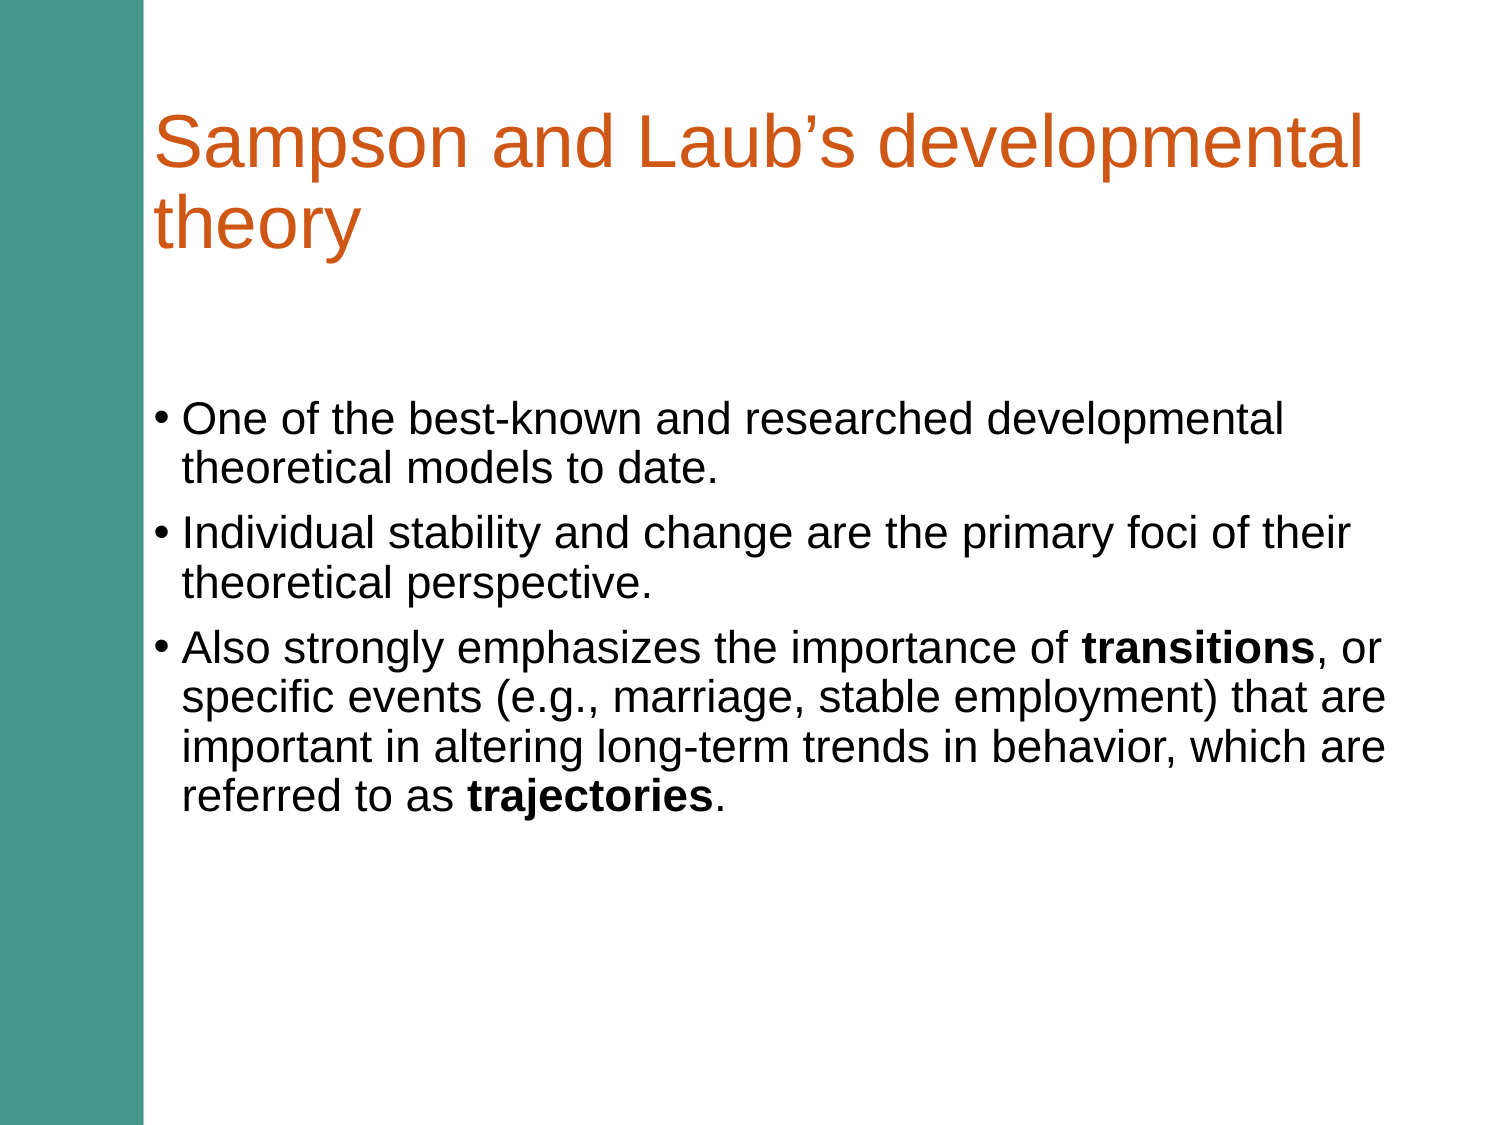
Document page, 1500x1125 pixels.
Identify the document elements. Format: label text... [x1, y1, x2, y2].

picture [0, 0, 1500, 1125]
title Sampson and Laub’s developmental theory [138, 75, 1433, 293]
list One of the best-known and researched developmental theoretical models to date. Individual stability and change are the primary foci of their theoretical perspective. Also strongly emphasizes the importance of transitions, or specific events (e.g., marriage, stable employment) that are important in altering long-term trends in behavior, which are referred to as trajectories. [138, 387, 1463, 963]
